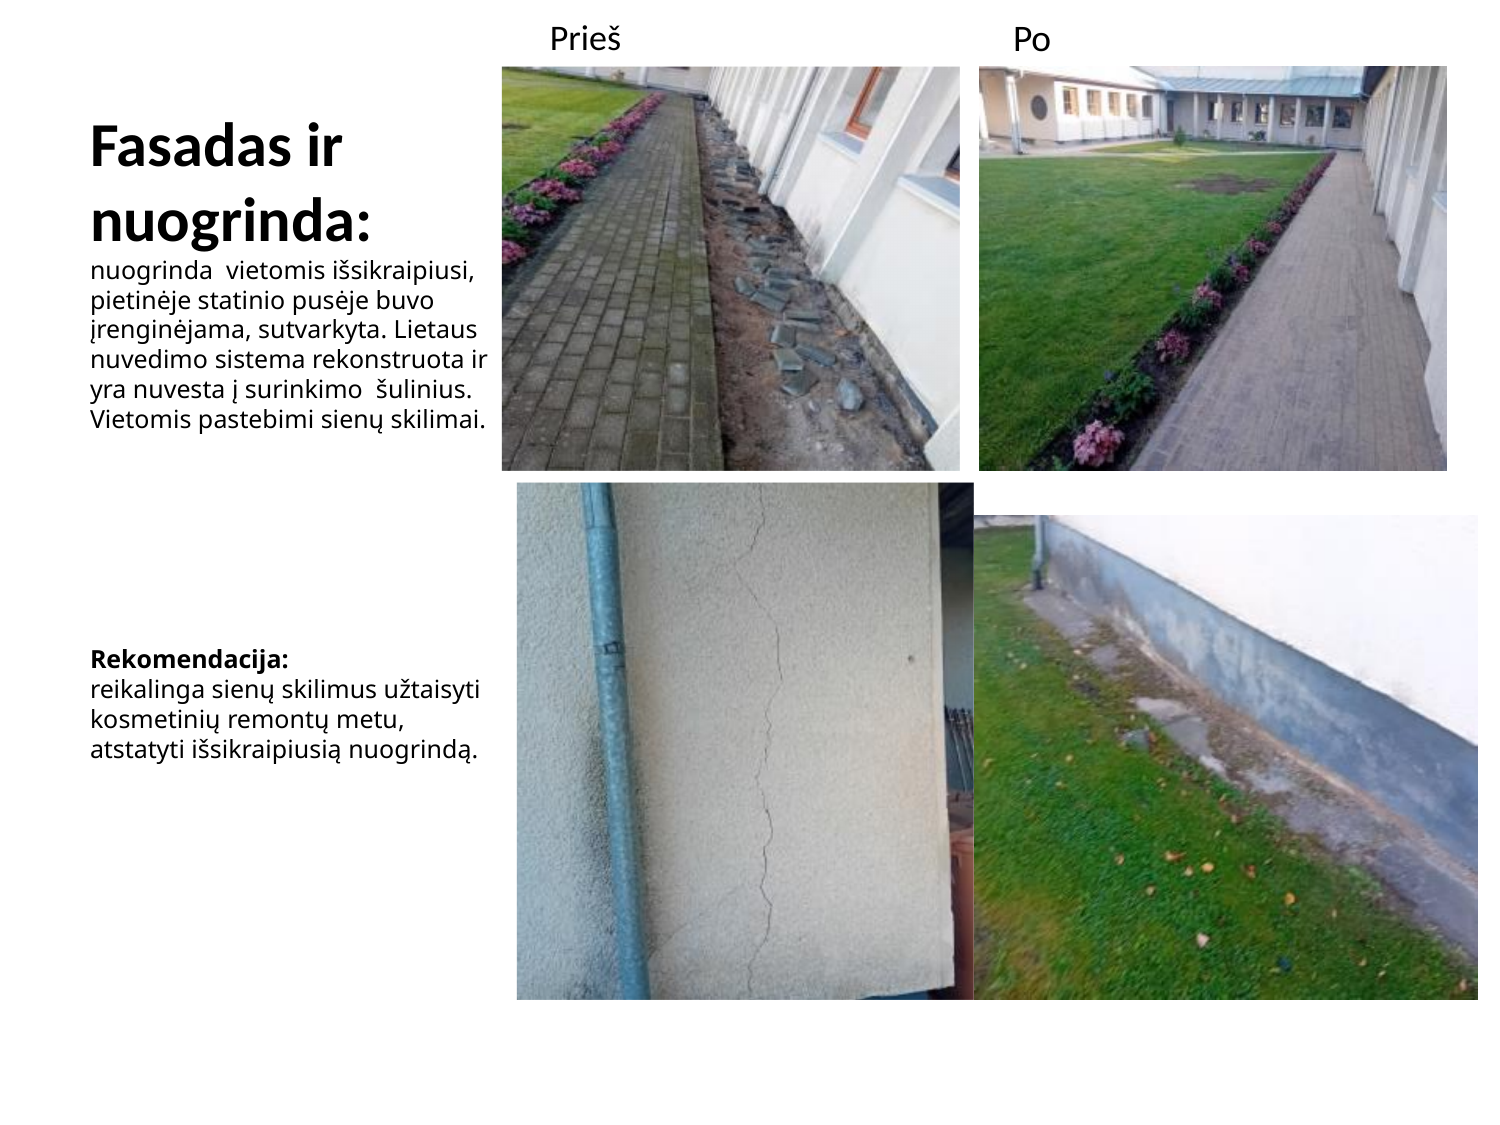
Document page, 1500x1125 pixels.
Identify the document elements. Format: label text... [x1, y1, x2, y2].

title Fasadas ir nuogrinda: nuogrinda vietomis išsikraipiusi, pietinėje statinio pusėje buvo įrenginėjama, sutvarkyta. Lietaus nuvedimo sistema rekonstruota ir yra nuvesta į surinkimo šulinius. Vietomis pastebimi sienų skilimai. Rekomendacija: reikalinga sienų skilimus užtaisyti kosmetinių remontų metu, atstatyti išsikraipiusią nuogrindą. [75, 45, 517, 823]
picture [979, 66, 1447, 472]
text_box Po [998, 6, 1067, 64]
list Prieš [501, 7, 644, 67]
picture [486, 39, 1478, 1000]
